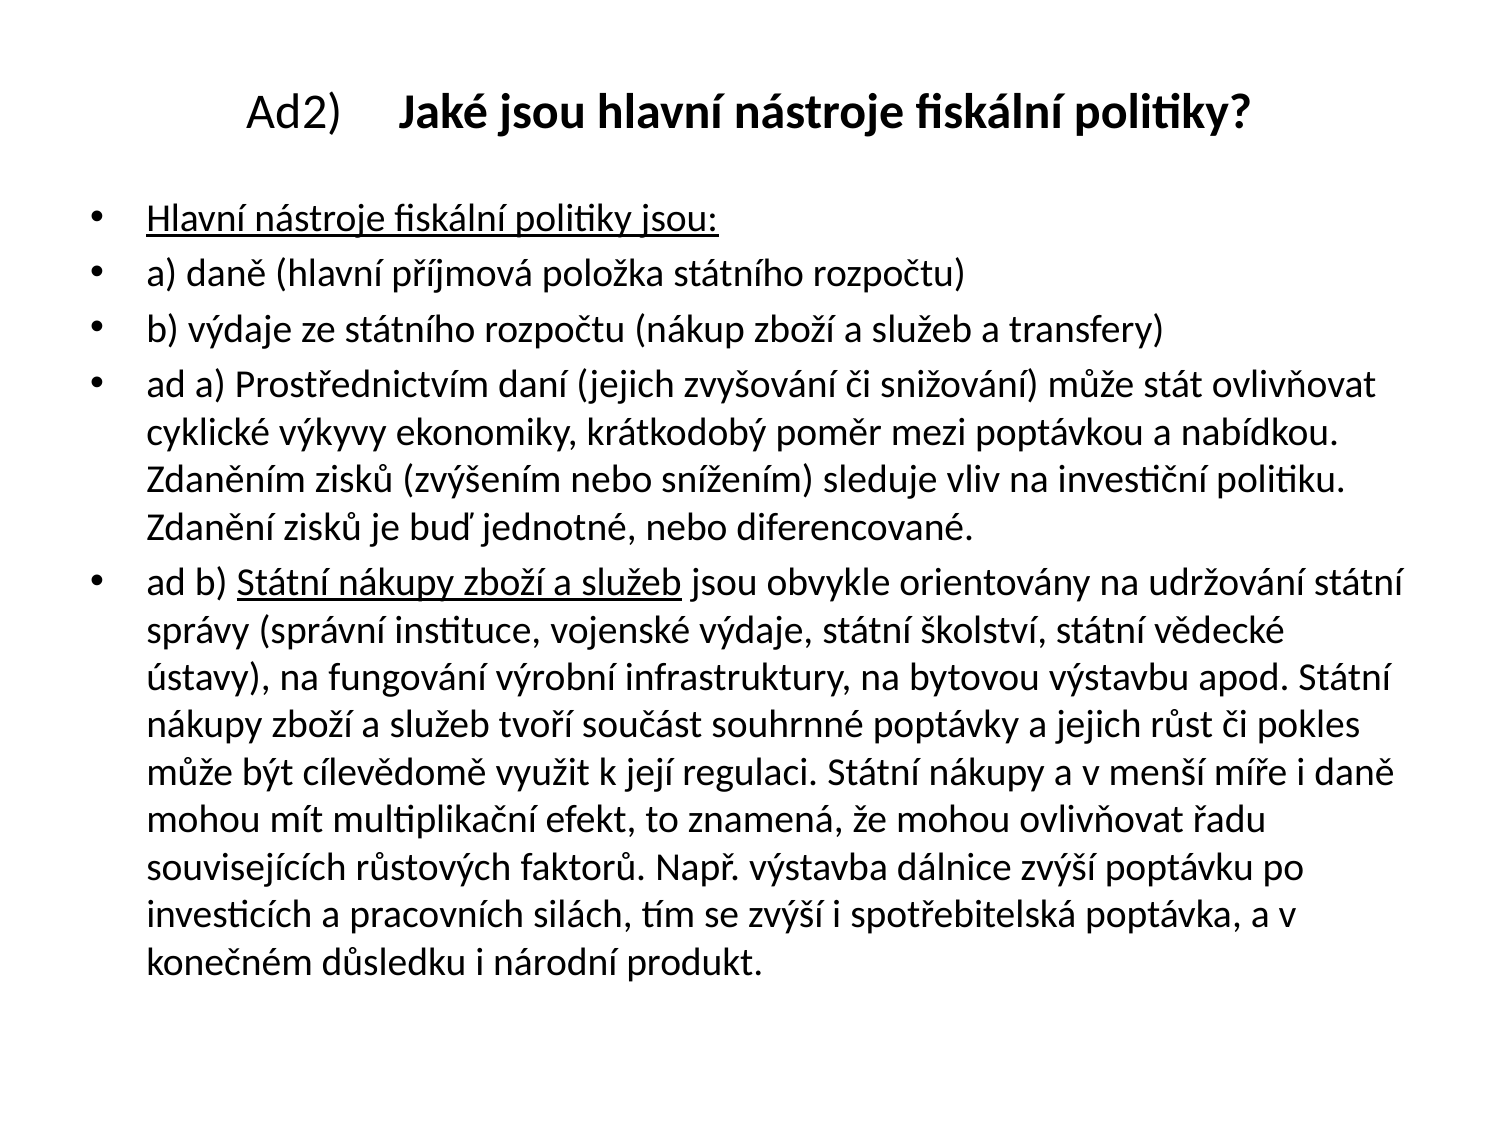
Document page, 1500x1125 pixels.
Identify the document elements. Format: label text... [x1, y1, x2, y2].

list Hlavní nástroje fiskální politiky jsou: a) daně (hlavní příjmová položka státního rozpočtu) b) výdaje ze státního rozpočtu (nákup zboží a služeb a transfery) ad a) Prostřednictvím daní (jejich zvyšování či snižování) může stát ovlivňovat cyklické výkyvy ekonomiky, krátkodobý poměr mezi poptávkou a nabídkou. Zdaněním zisků (zvýšením nebo snížením) sleduje vliv na investiční politiku. Zdanění zisků je buď jednotné, nebo diferencované. ad b) Státní nákupy zboží a služeb jsou obvykle orientovány na udržování státní správy (správní instituce, vojenské výdaje, státní školství, státní vědecké ústavy), na fungování výrobní infrastruktury, na bytovou výstavbu apod. Státní nákupy zboží a služeb tvoří součást souhrnné poptávky a jejich růst či pokles může být cílevědomě využit k její regulaci. Státní nákupy a v menší míře i daně mohou mít multiplikační efekt, to znamená, že mohou ovlivňovat řadu souvisejících růstových faktorů. Např. výstavba dálnice zvýší poptávku po investicích a pracovních silách, tím se zvýší i spotřebitelská poptávka, a v konečném důsledku i národní produkt. [75, 184, 1425, 1005]
title Ad2) Jaké jsou hlavní nástroje fiskální politiky? [75, 45, 1425, 184]
